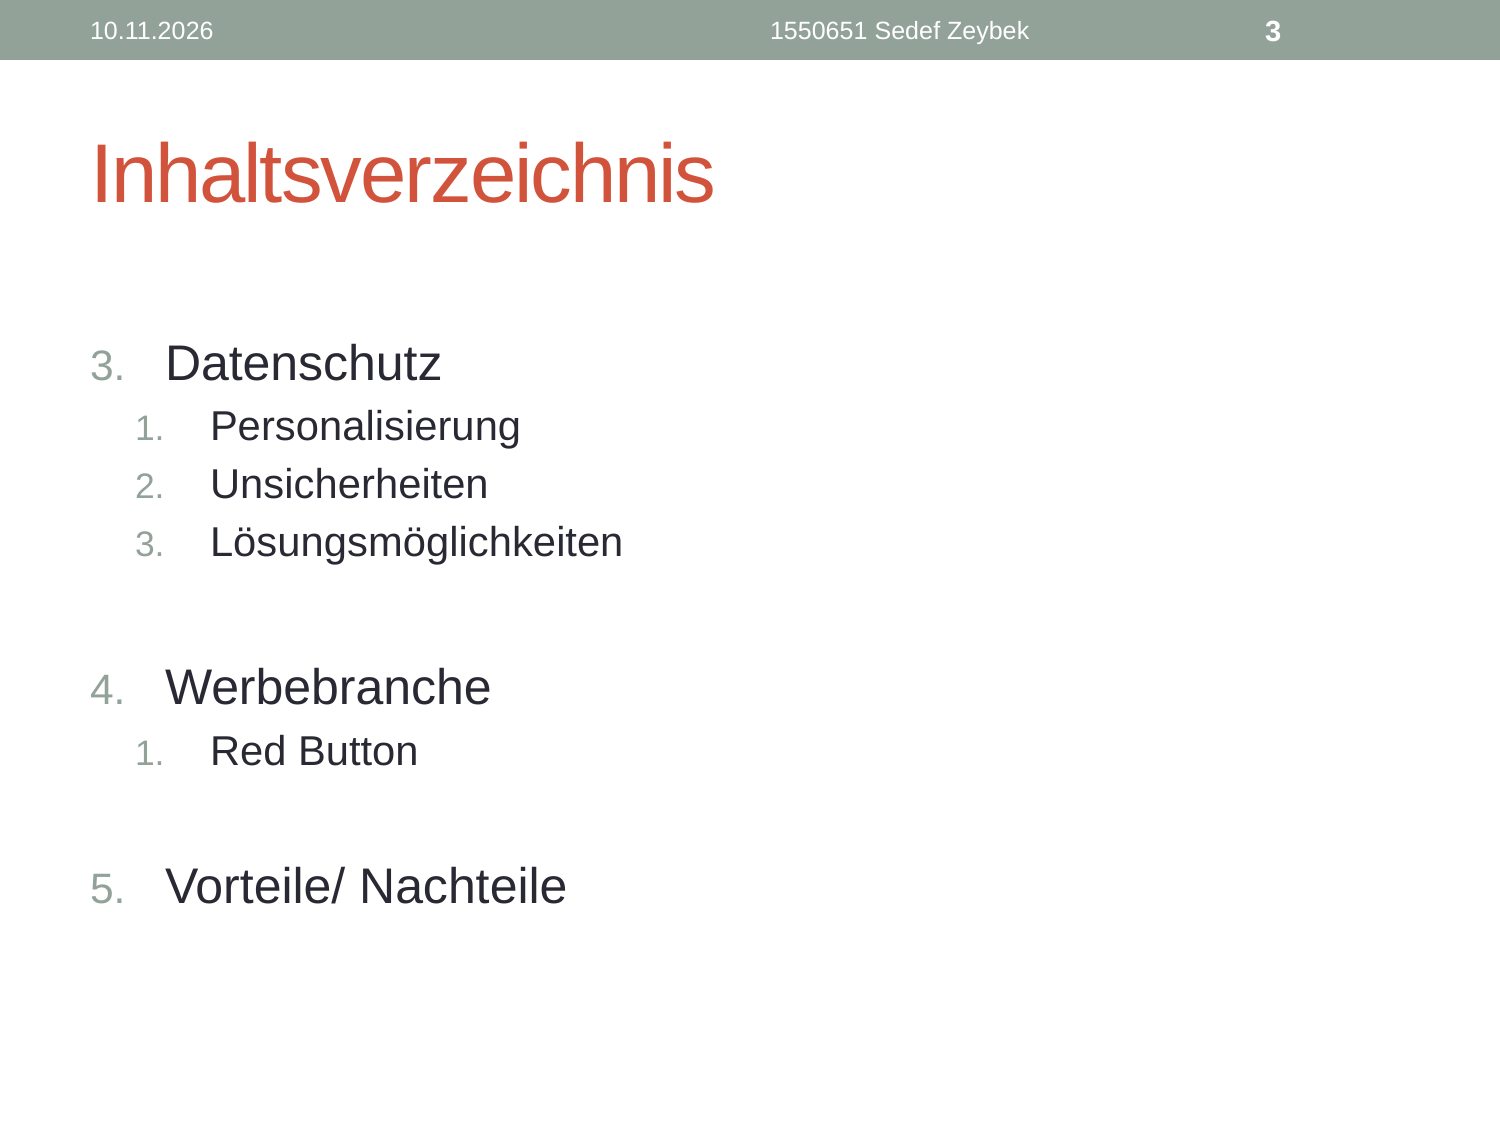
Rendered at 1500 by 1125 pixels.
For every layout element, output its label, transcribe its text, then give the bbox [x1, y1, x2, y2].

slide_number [75, 3, 550, 57]
footer 1550651 Sedef Zeybek [562, 3, 1238, 57]
title Inhaltsverzeichnis [75, 87, 1425, 250]
list Datenschutz Personalisierung Unsicherheiten Lösungsmöglichkeiten Werbebranche Red Button Vorteile/ Nachteile [75, 262, 1425, 1063]
slide_number 3 [1250, 3, 1425, 57]
